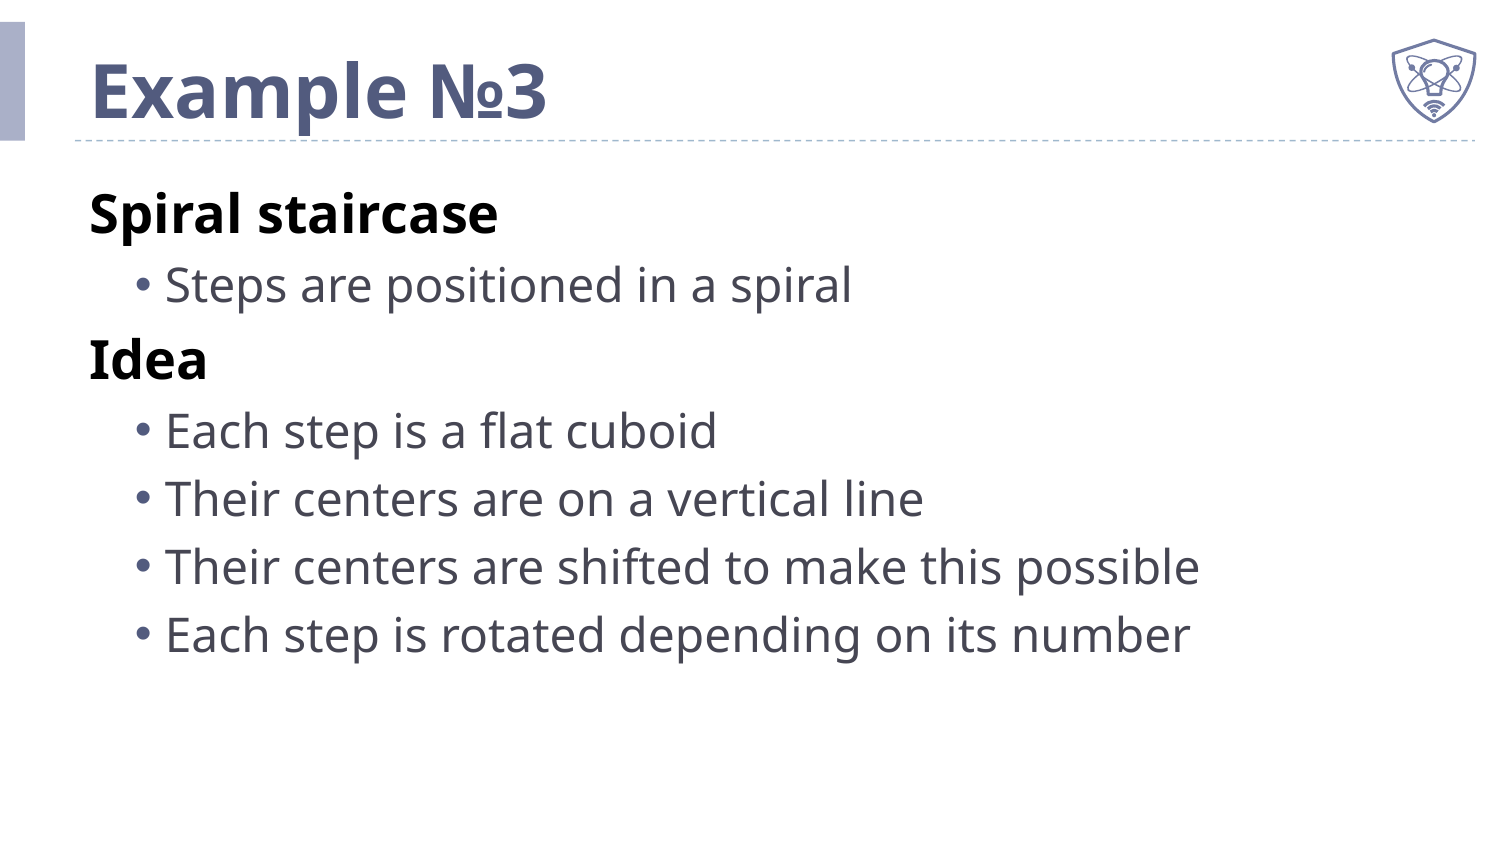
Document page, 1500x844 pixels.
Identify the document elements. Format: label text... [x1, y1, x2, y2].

list Spiral staircase Steps are positioned in a spiral Idea Each step is a flat cuboid Their centers are on a vertical line Their centers are shifted to make this possible Each step is rotated depending on its number [75, 171, 1475, 835]
title Example №3 [75, 18, 1475, 141]
